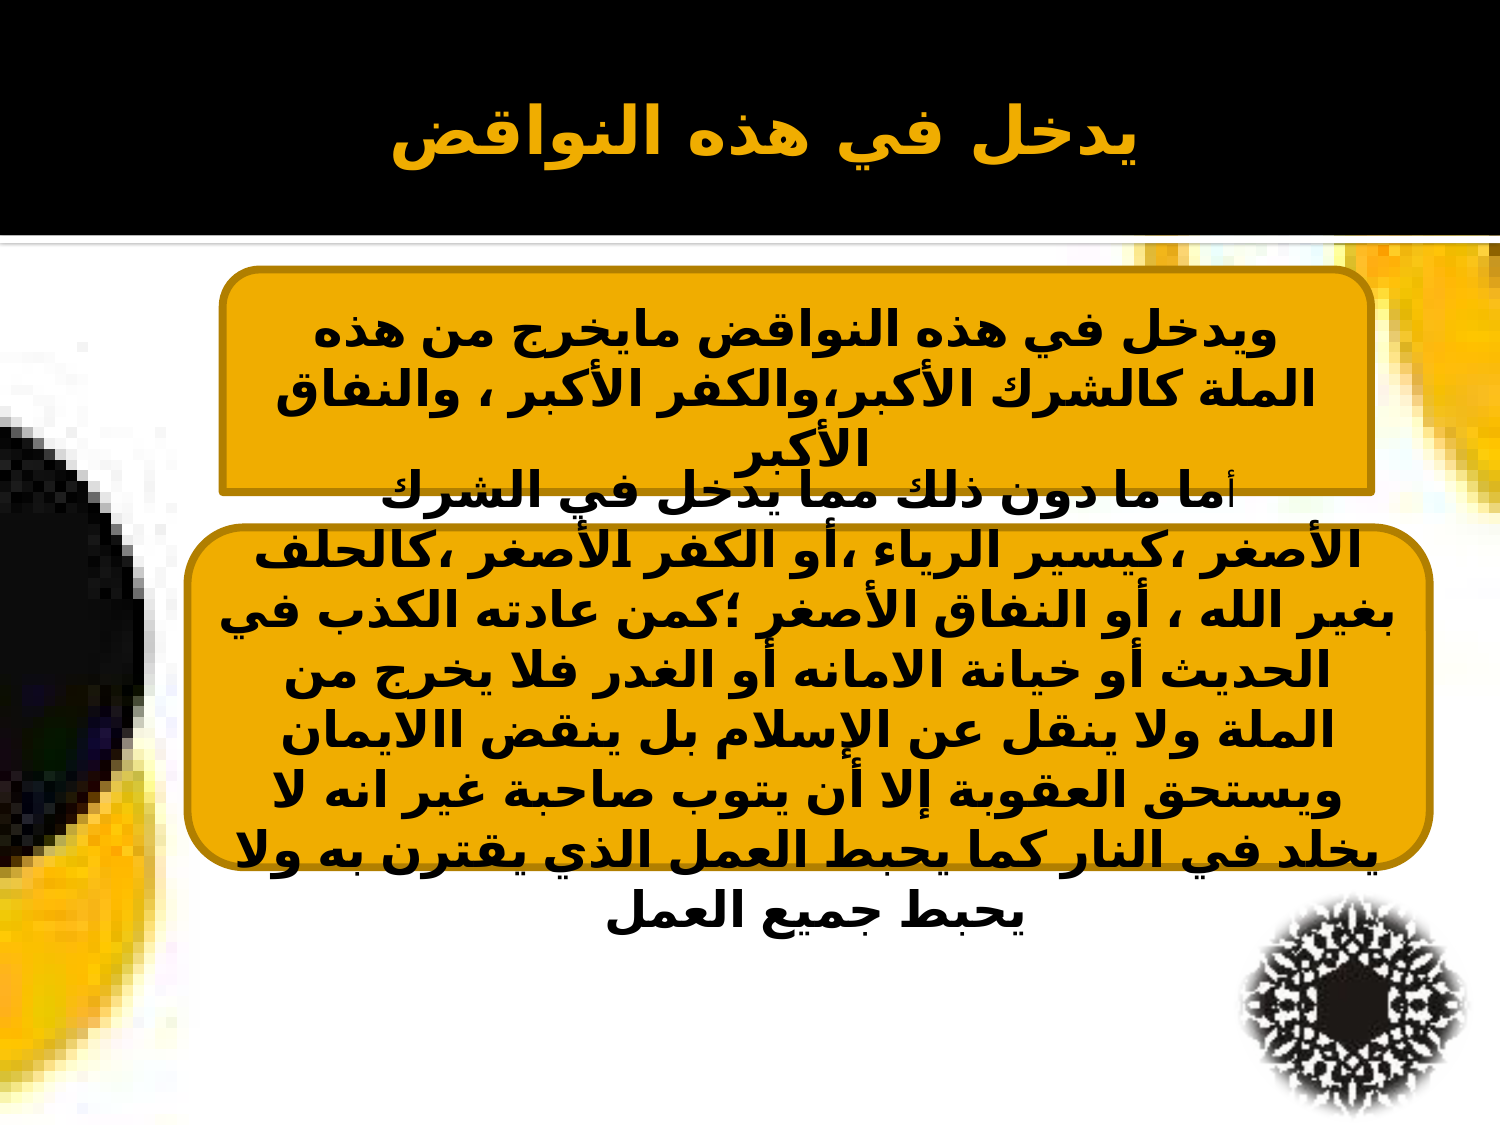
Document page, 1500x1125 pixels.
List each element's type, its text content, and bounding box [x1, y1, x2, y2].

picture [0, 244, 1500, 1125]
text_box أما ما دون ذلك مما يدخل في الشرك الأصغر ،كيسير الرياء ،أو الكفر الأصغر ،كالحلف بغير الله ، أو النفاق الأصغر ؛كمن عادته الكذب في الحديث أو خيانة الامانه أو الغدر فلا يخرج من الملة ولا ينقل عن الإسلام بل ينقض االايمان ويستحق العقوبة إلا أن يتوب صاحبة غير انه لا يخلد في النار كما يحبط العمل الذي يقترن به ولا يحبط جميع العمل [183, 523, 1434, 872]
title يدخل في هذه النواقض [75, 24, 1425, 231]
text_box ويدخل في هذه النواقض مايخرج من هذه الملة كالشرك الأكبر،والكفر الأكبر ، والنفاق الأكبر [218, 265, 1376, 497]
